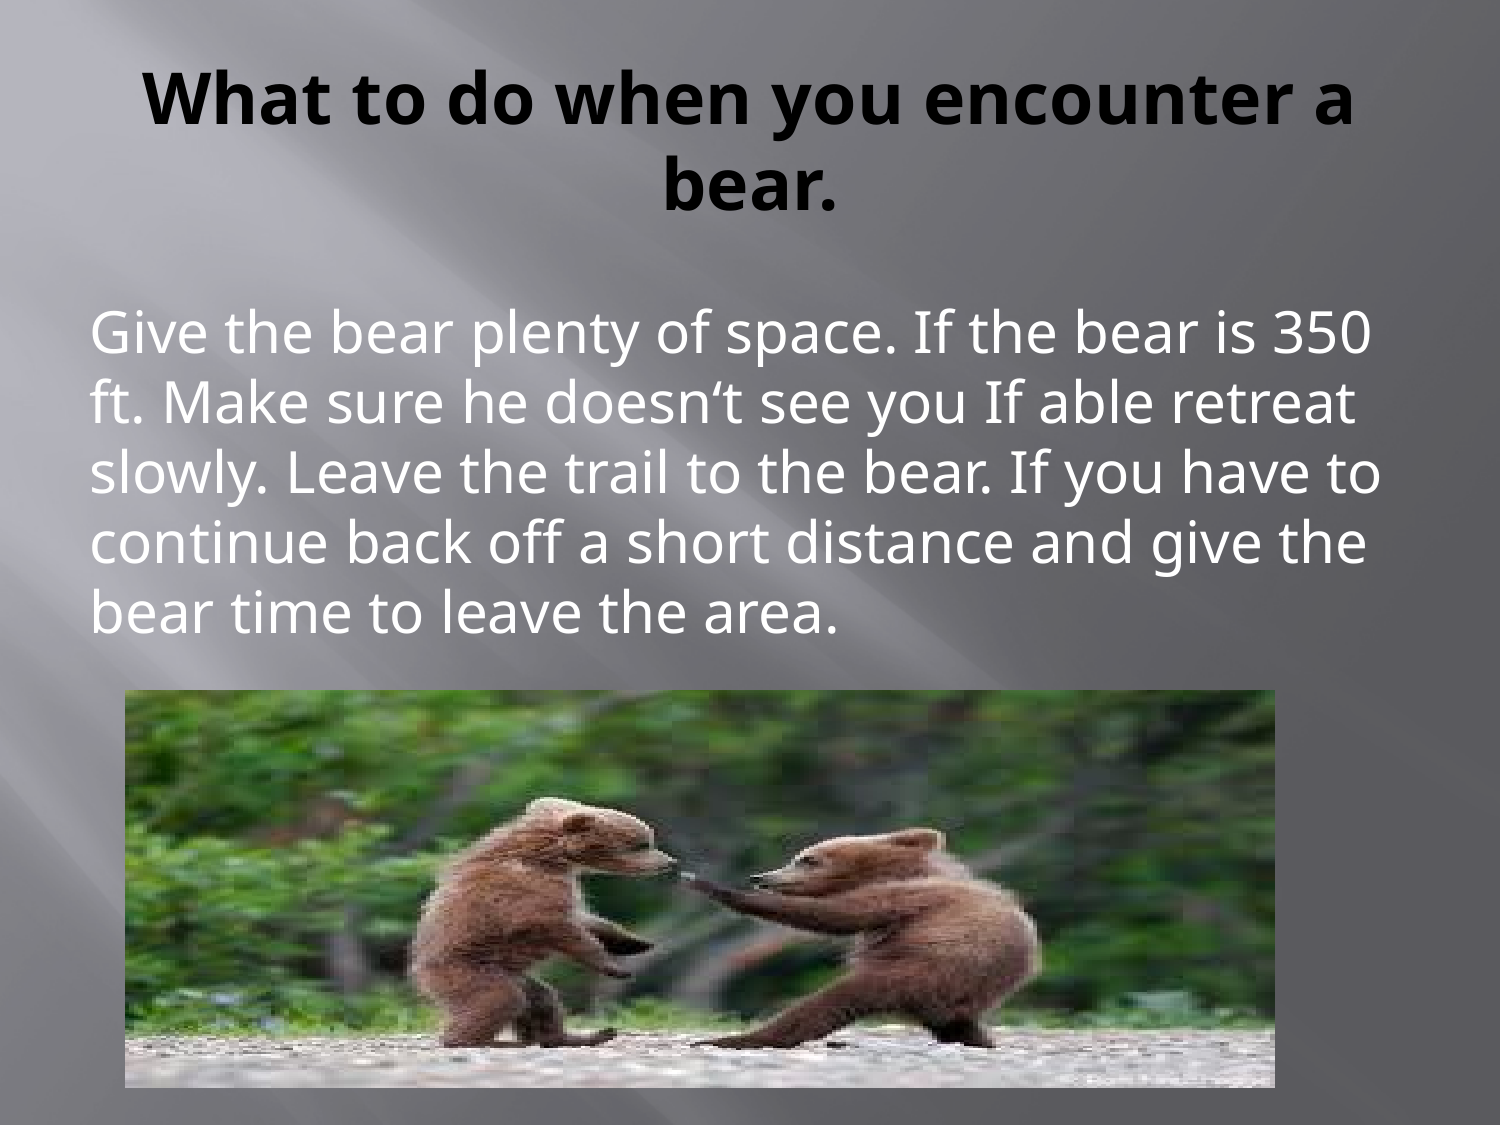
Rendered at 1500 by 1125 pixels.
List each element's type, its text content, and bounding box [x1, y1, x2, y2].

list Give the bear plenty of space. If the bear is 350 ft. Make sure he doesn‘t see you If able retreat slowly. Leave the trail to the bear. If you have to continue back off a short distance and give the bear time to leave the area. [75, 287, 1425, 1030]
title What to do when you encounter a bear. [75, 45, 1425, 233]
picture [124, 690, 1276, 1088]
